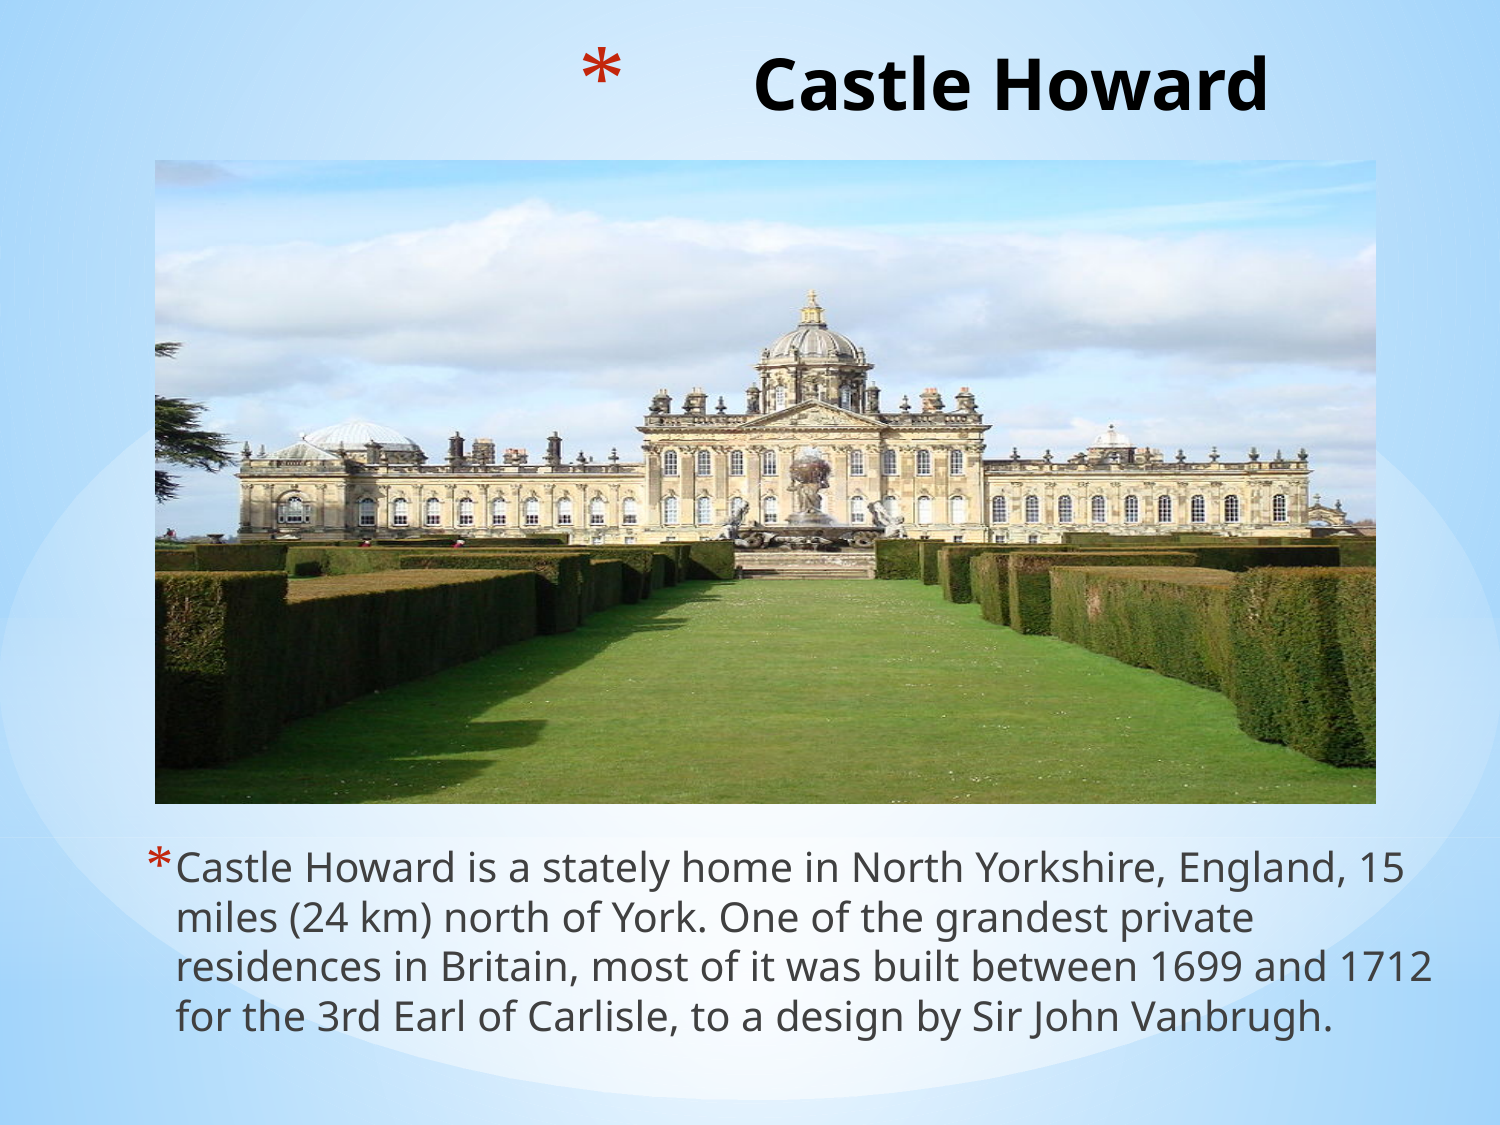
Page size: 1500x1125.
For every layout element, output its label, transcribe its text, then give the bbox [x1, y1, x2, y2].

title Castle Howard [218, 30, 1287, 158]
picture [155, 160, 1377, 804]
list Castle Howard is a stately home in North Yorkshire, England, 15 miles (24 km) north of York. One of the grandest private residences in Britain, most of it was built between 1699 and 1712 for the 3rd Earl of Carlisle, to a design by Sir John Vanbrugh. [123, 834, 1471, 1076]
